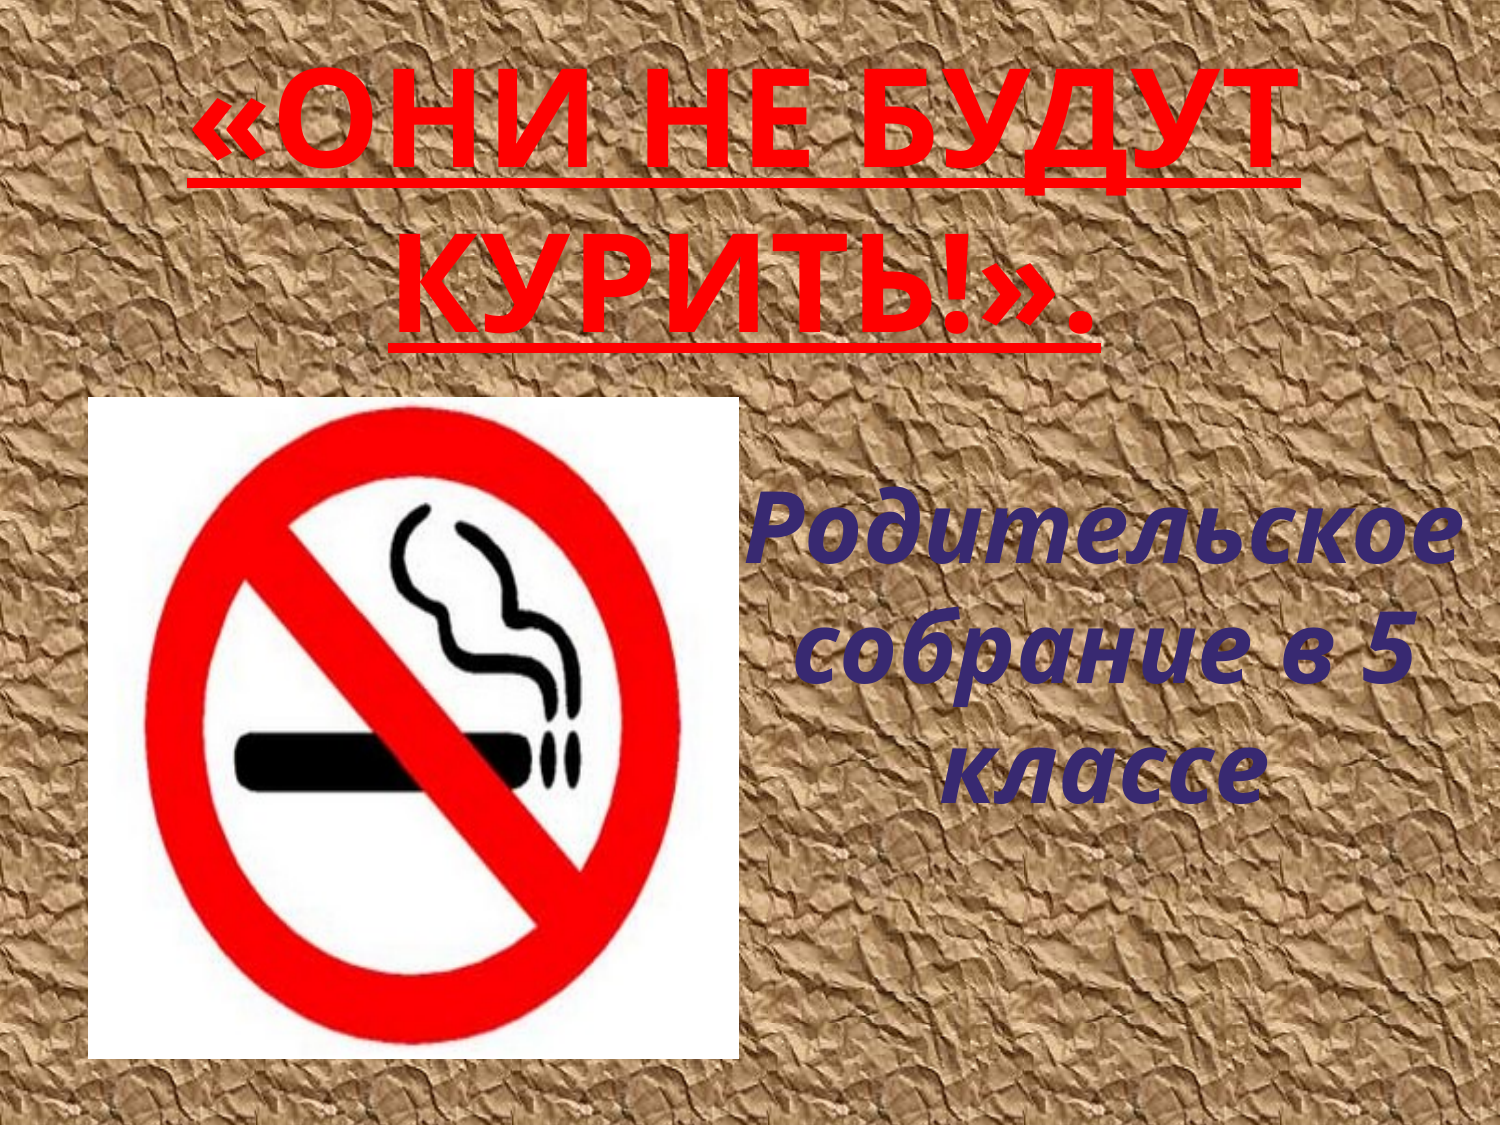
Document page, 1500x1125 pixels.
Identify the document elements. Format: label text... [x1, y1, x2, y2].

subtitle Родительское собрание в 5 классе [781, 456, 1500, 1024]
picture [0, 0, 1500, 1125]
title «Они не будут курить!». [69, 224, 1420, 525]
